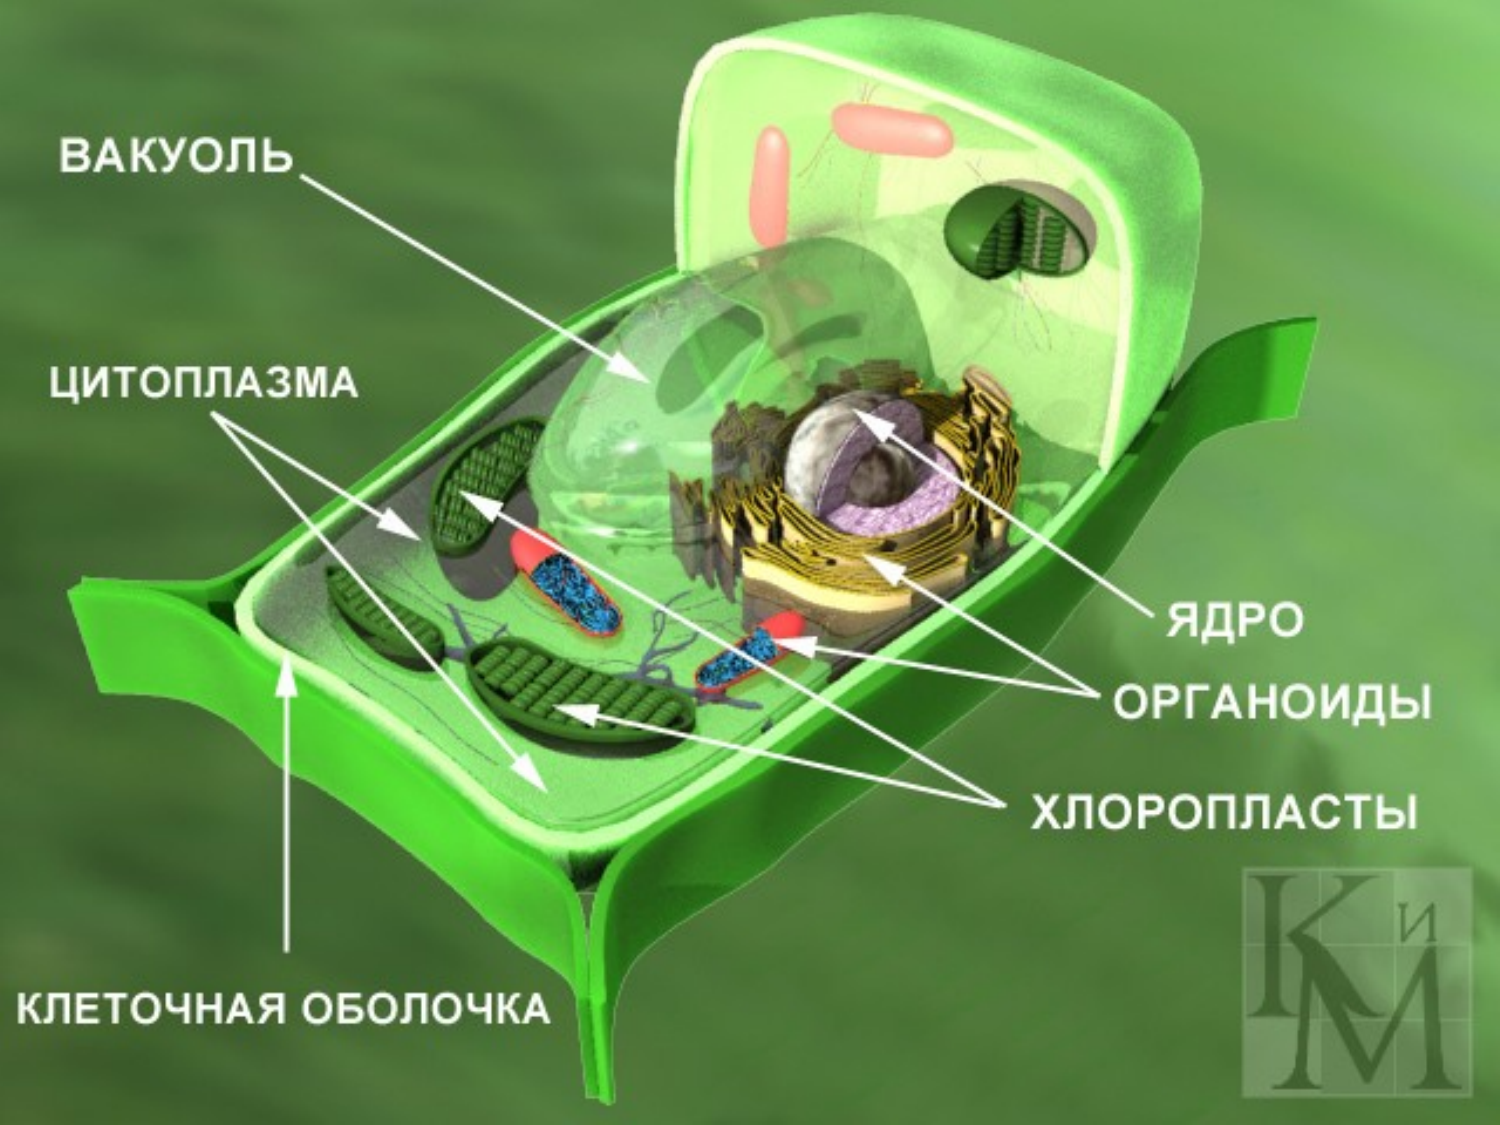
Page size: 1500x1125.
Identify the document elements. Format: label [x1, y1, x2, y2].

text_box [0, 0, 1500, 1125]
